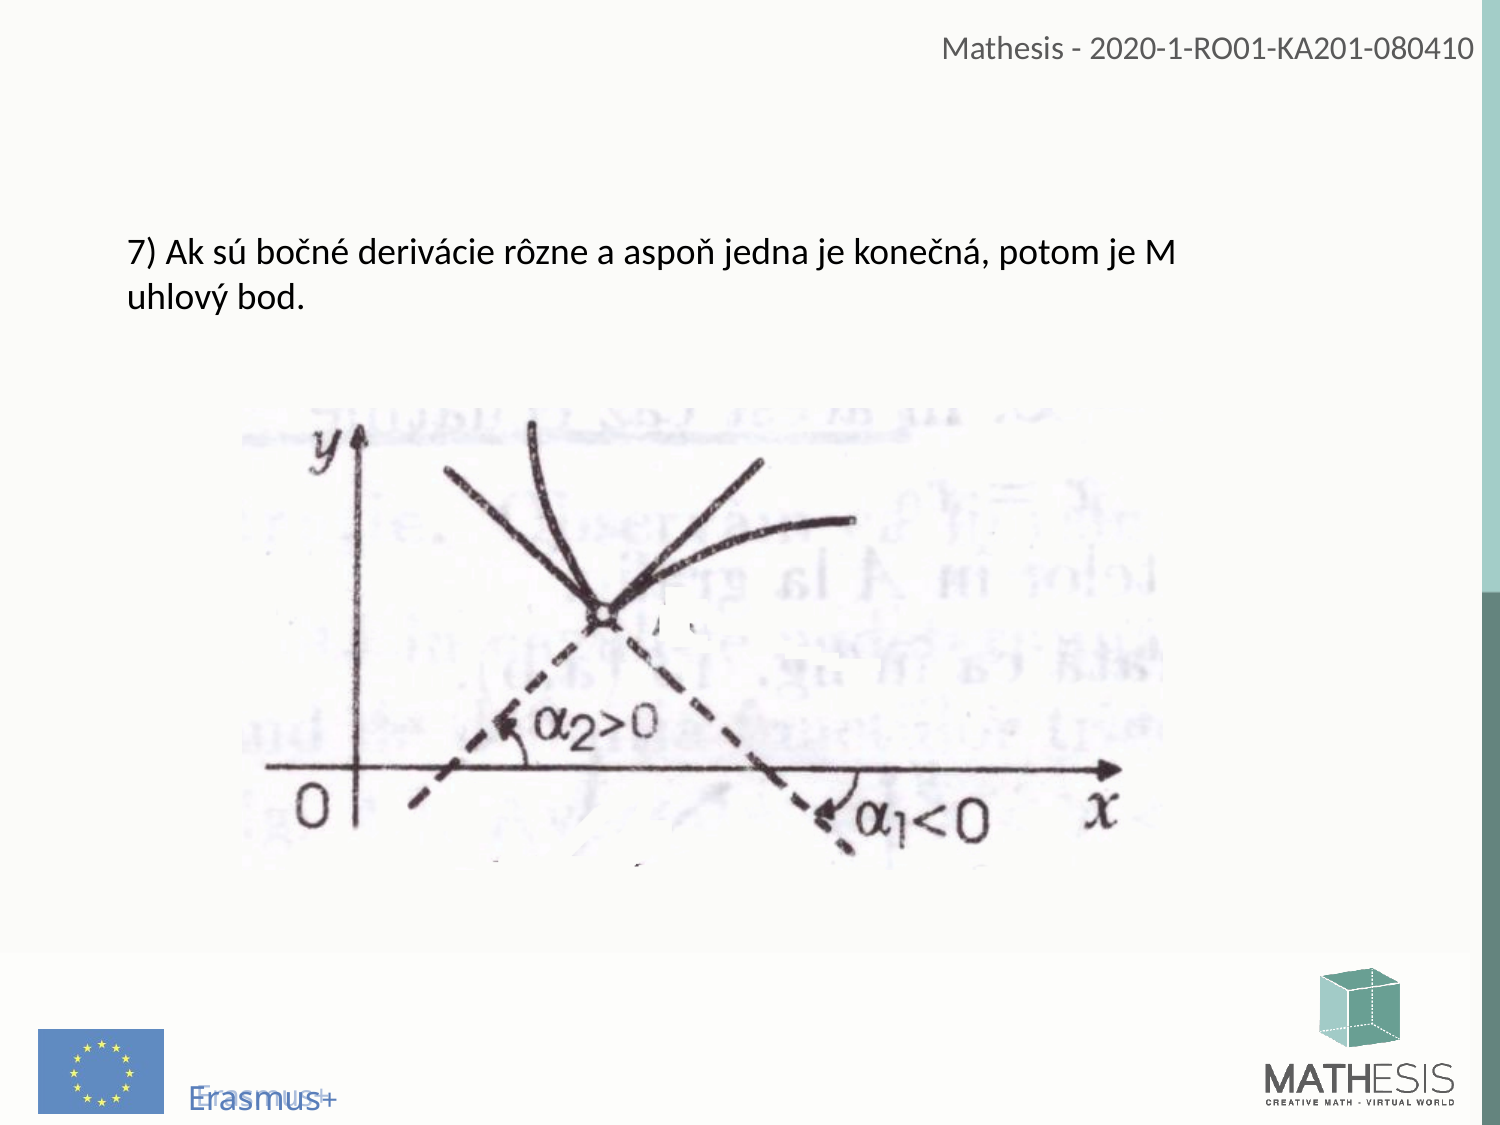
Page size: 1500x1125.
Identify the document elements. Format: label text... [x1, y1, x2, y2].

picture [241, 408, 1163, 870]
text_box 7) Ak sú bočné derivácie rôzne a aspoň jedna je konečná, potom je M uhlový bod. [112, 219, 1270, 325]
